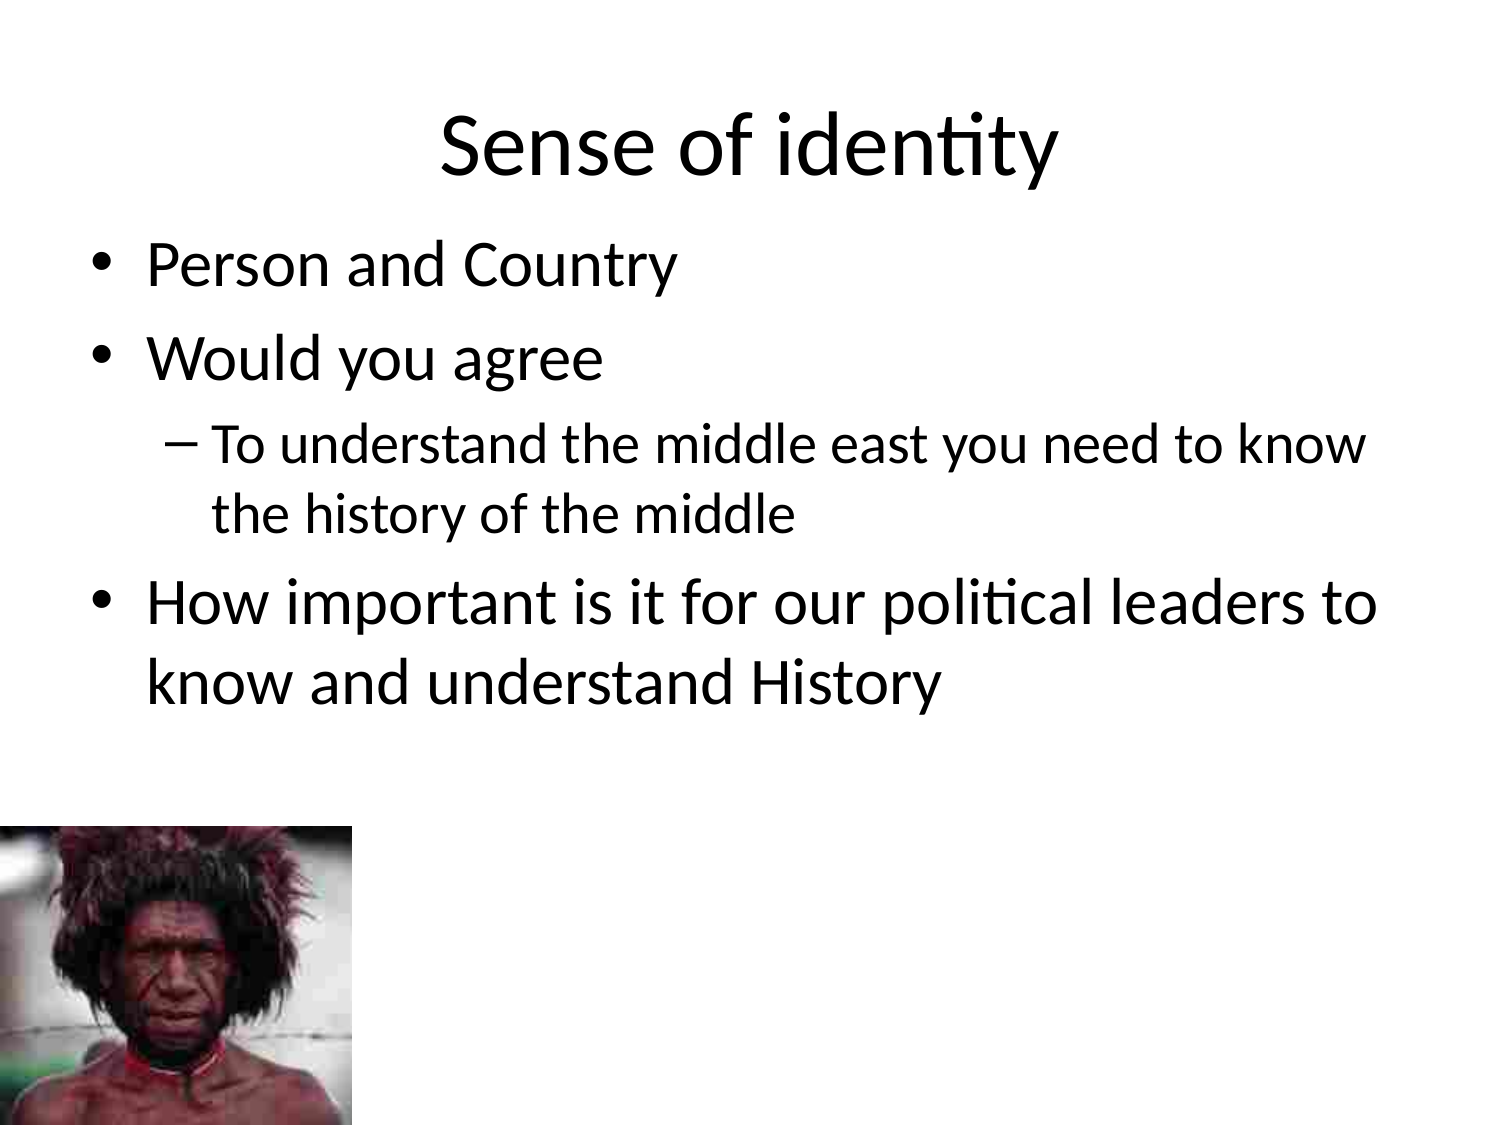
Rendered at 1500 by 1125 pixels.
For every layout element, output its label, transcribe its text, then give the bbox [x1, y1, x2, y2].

picture [0, 826, 352, 1125]
title Sense of identity [75, 45, 1425, 212]
list Person and Country Would you agree To understand the middle east you need to know the history of the middle How important is it for our political leaders to know and understand History [75, 212, 1425, 763]
